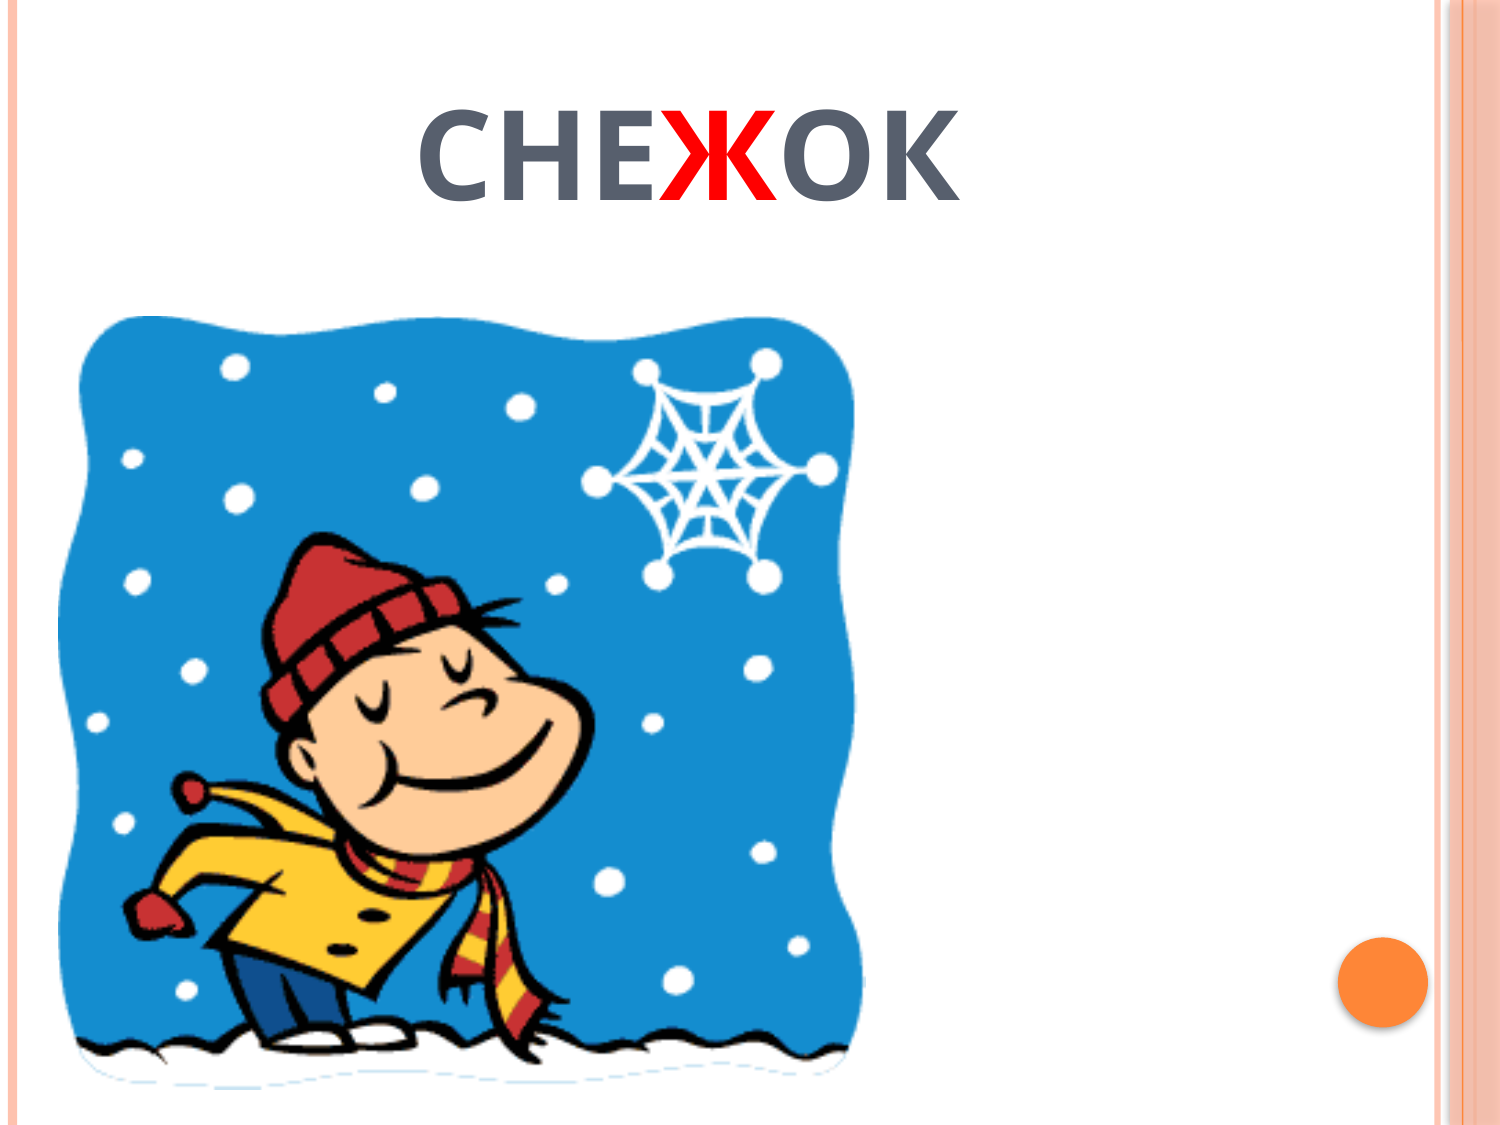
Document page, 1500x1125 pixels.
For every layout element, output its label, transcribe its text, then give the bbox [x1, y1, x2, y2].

title снежок [75, 45, 1300, 233]
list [57, 315, 867, 1091]
